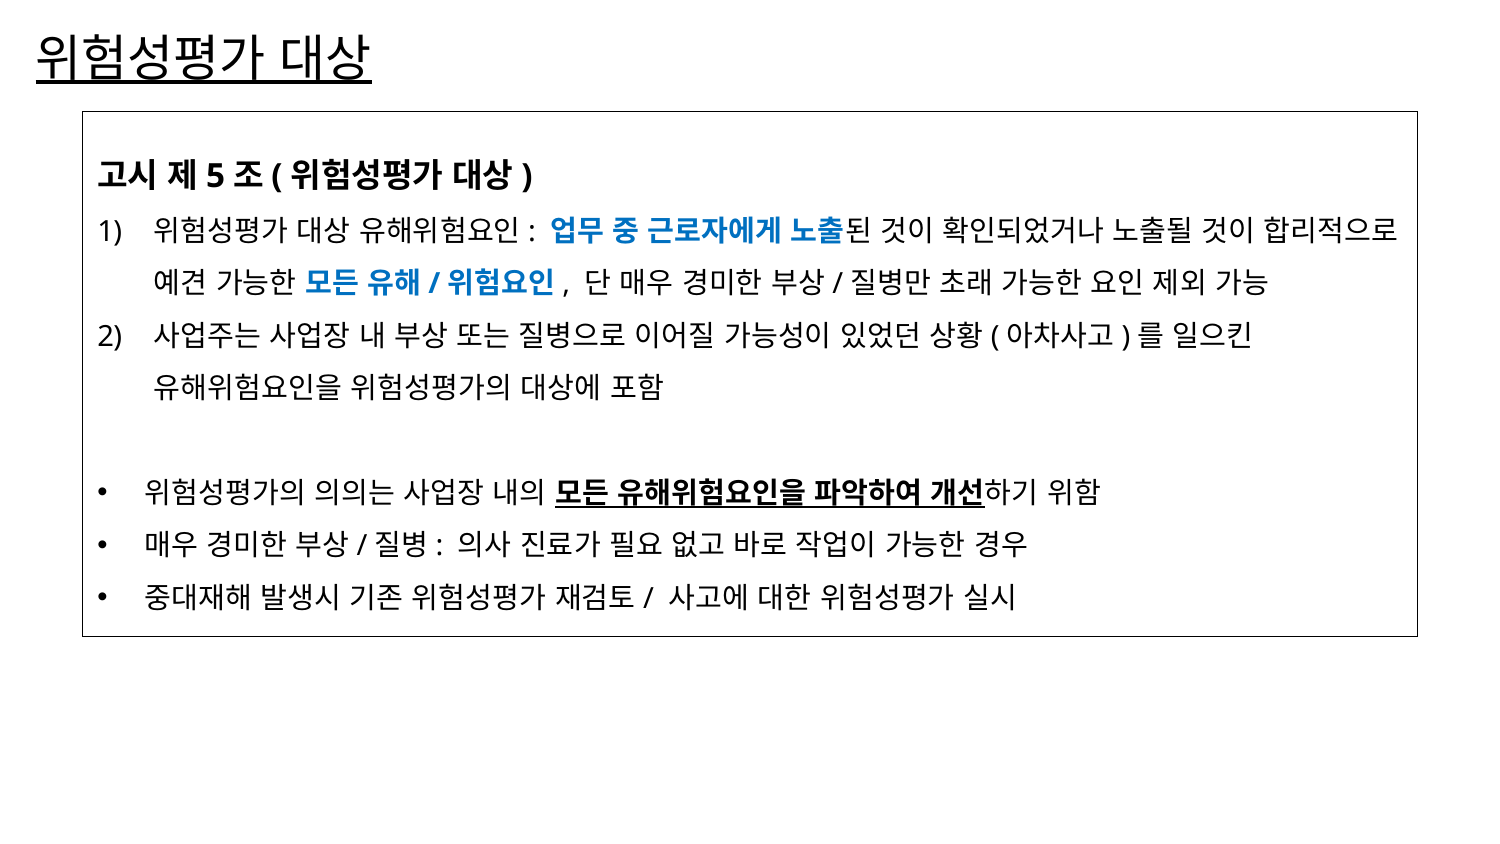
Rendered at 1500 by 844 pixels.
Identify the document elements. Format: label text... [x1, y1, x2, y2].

text_box 고시 제5조(위험성평가 대상) 위험성평가 대상 유해위험요인: 업무 중 근로자에게 노출된 것이 확인되었거나 노출될 것이 합리적으로 예견 가능한 모든 유해/위험요인, 단 매우 경미한 부상/질병만 초래 가능한 요인 제외 가능 사업주는 사업장 내 부상 또는 질병으로 이어질 가능성이 있었던 상황(아차사고)를 일으킨 유해위험요인을 위험성평가의 대상에 포함 위험성평가의 의의는 사업장 내의 모든 유해위험요인을 파악하여 개선하기 위함 매우 경미한 부상/질병: 의사 진료가 필요 없고 바로 작업이 가능한 경우 중대재해 발생시 기존 위험성평가 재검토/ 사고에 대한 위험성평가 실시 [82, 111, 1418, 637]
title 위험성평가 대상 [20, 16, 661, 96]
